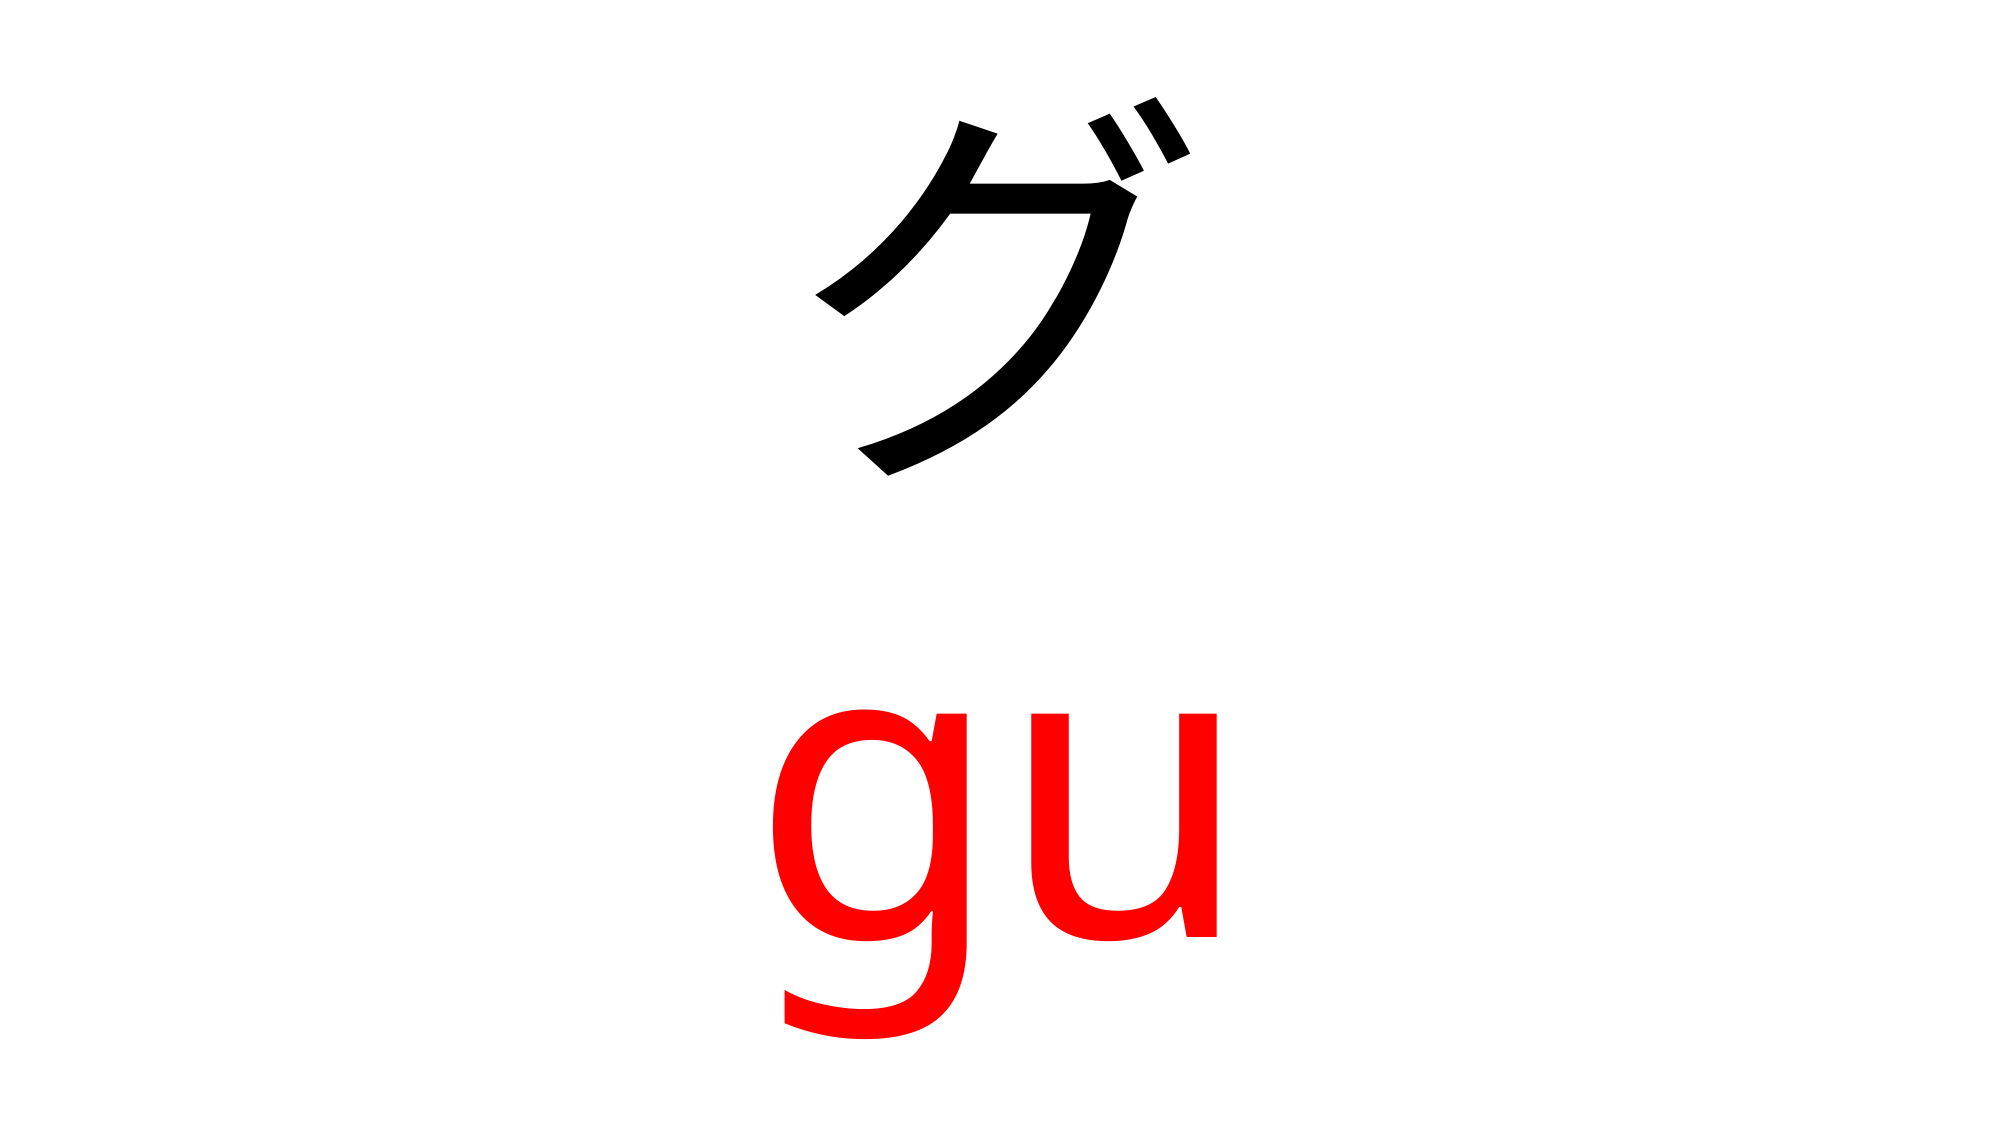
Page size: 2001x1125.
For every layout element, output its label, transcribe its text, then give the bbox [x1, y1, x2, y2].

title グ [249, 71, 1750, 545]
text_box gu [249, 562, 1750, 1036]
